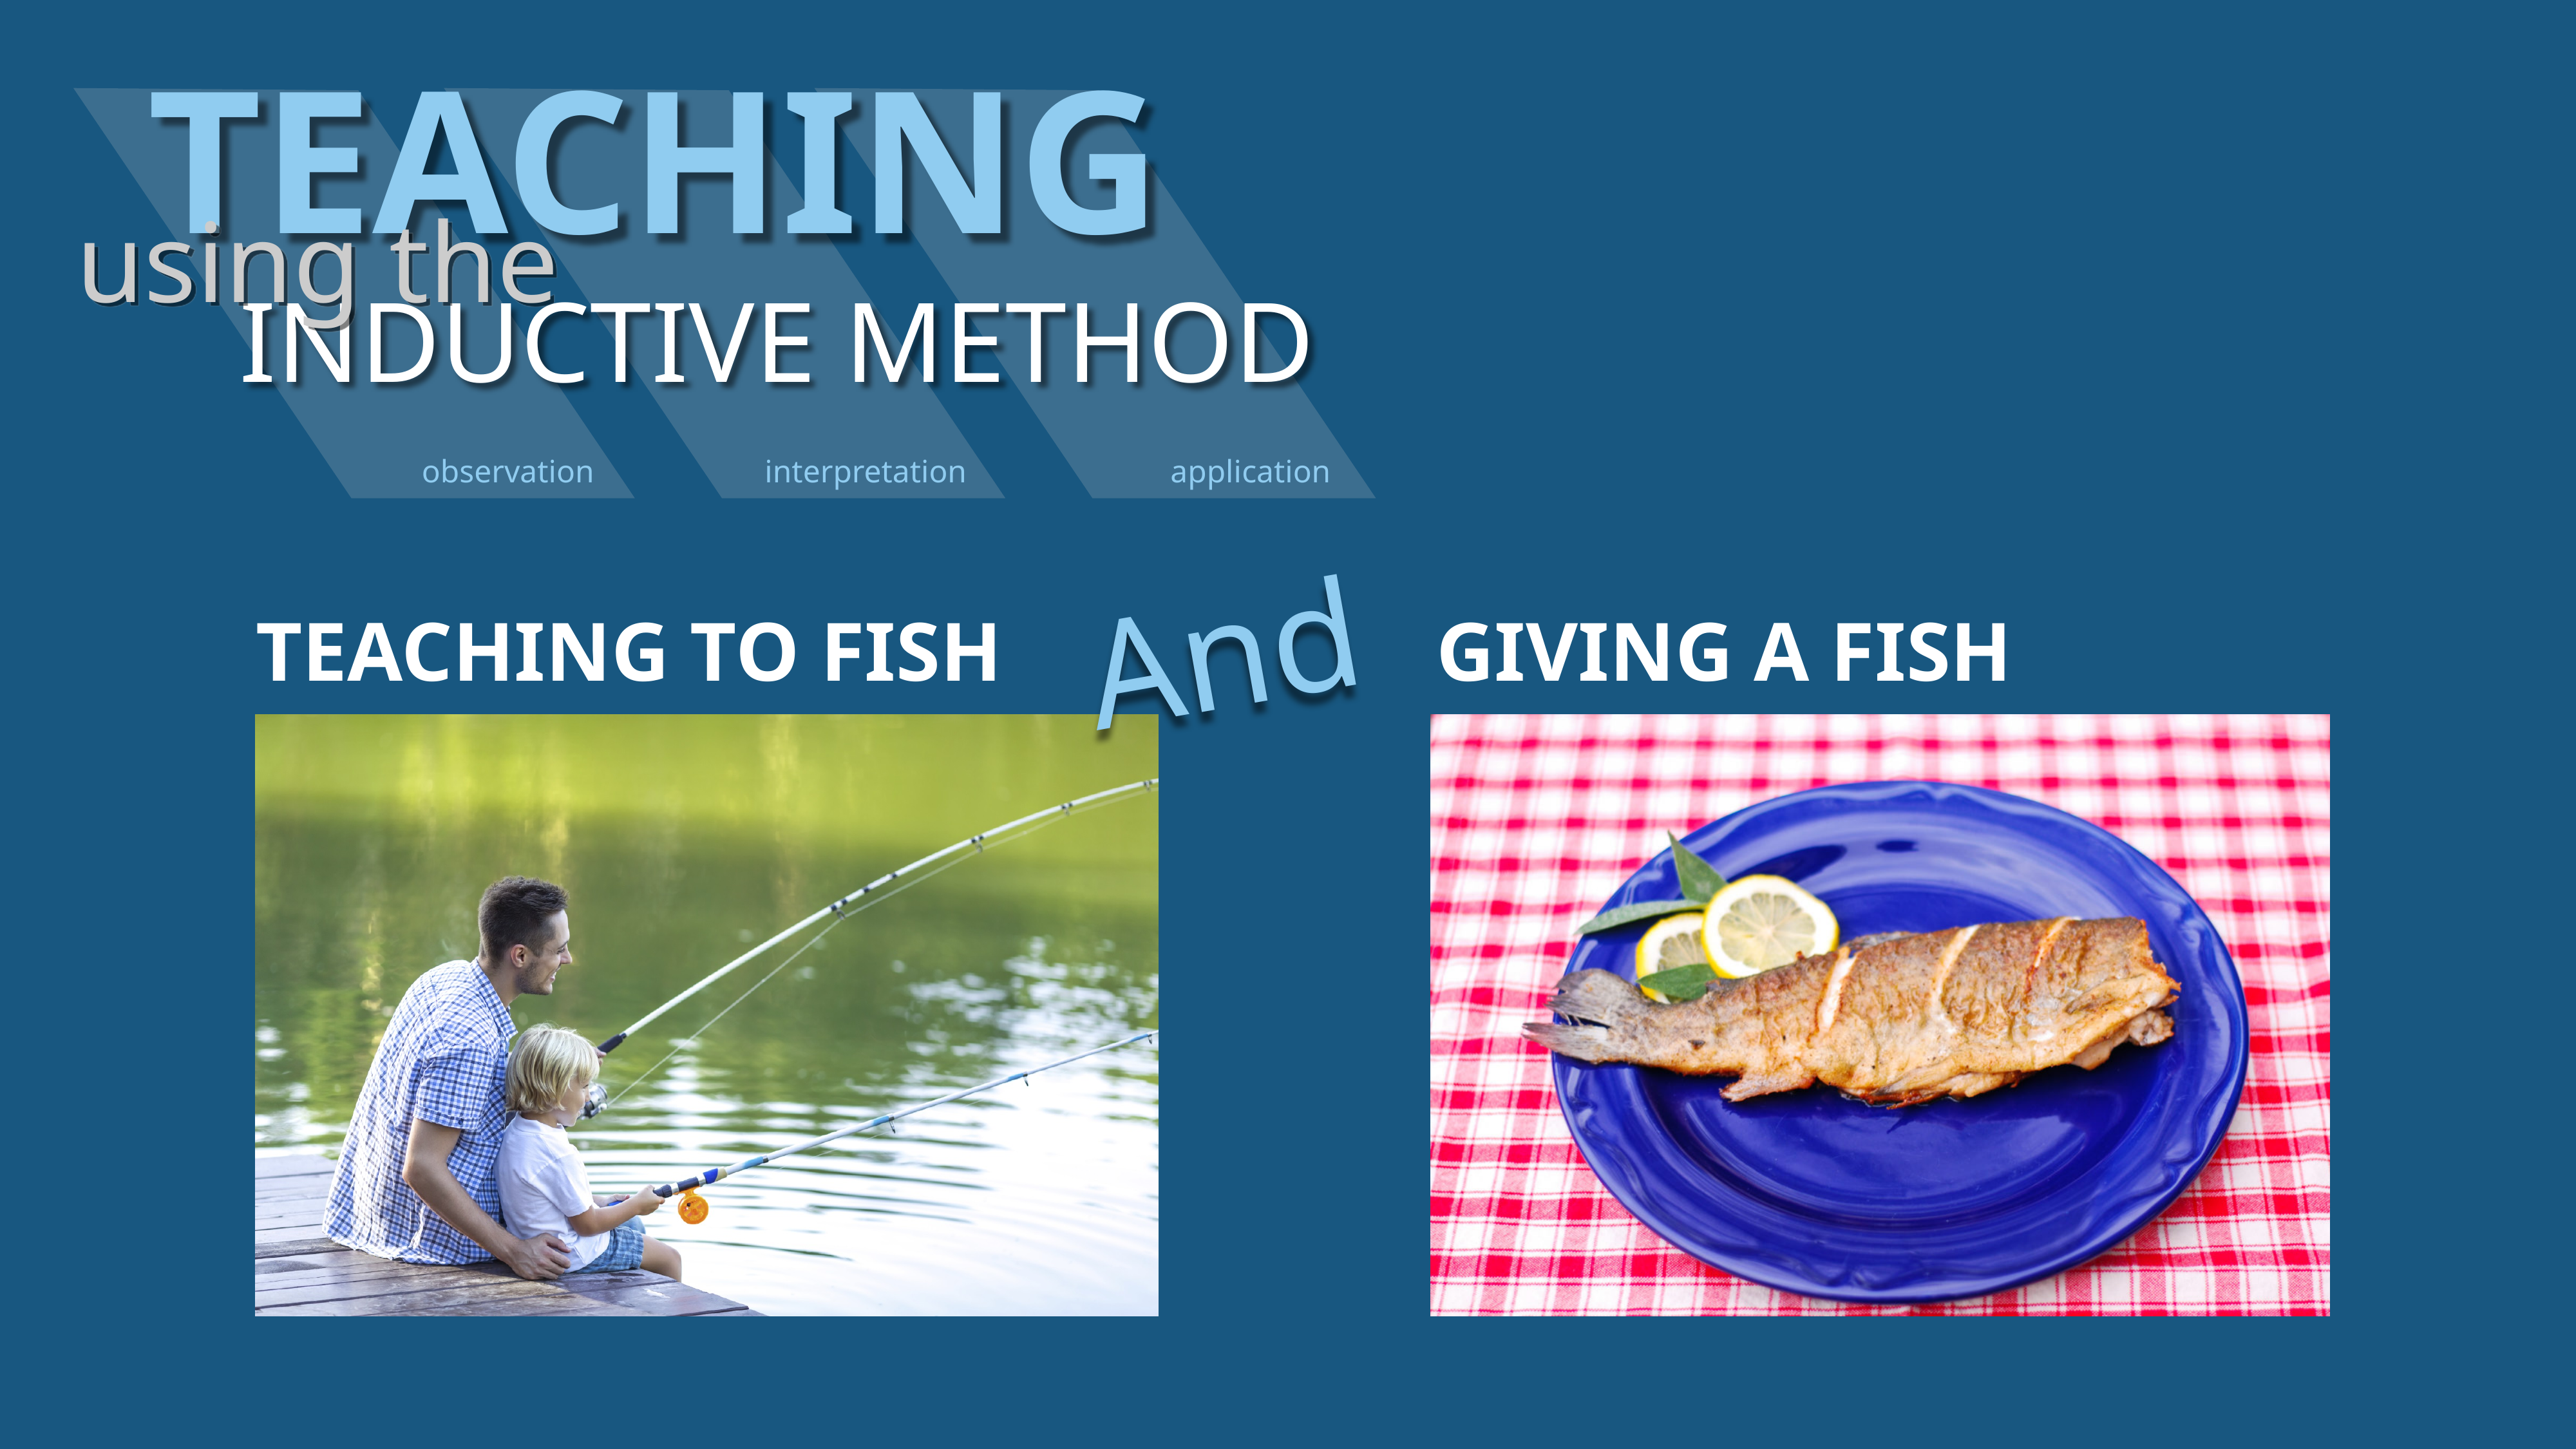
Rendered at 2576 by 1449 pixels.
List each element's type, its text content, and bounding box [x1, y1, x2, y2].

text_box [246, 588, 1159, 1316]
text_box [73, 14, 1376, 498]
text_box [1430, 588, 2330, 1316]
text_box And [1065, 531, 1381, 755]
